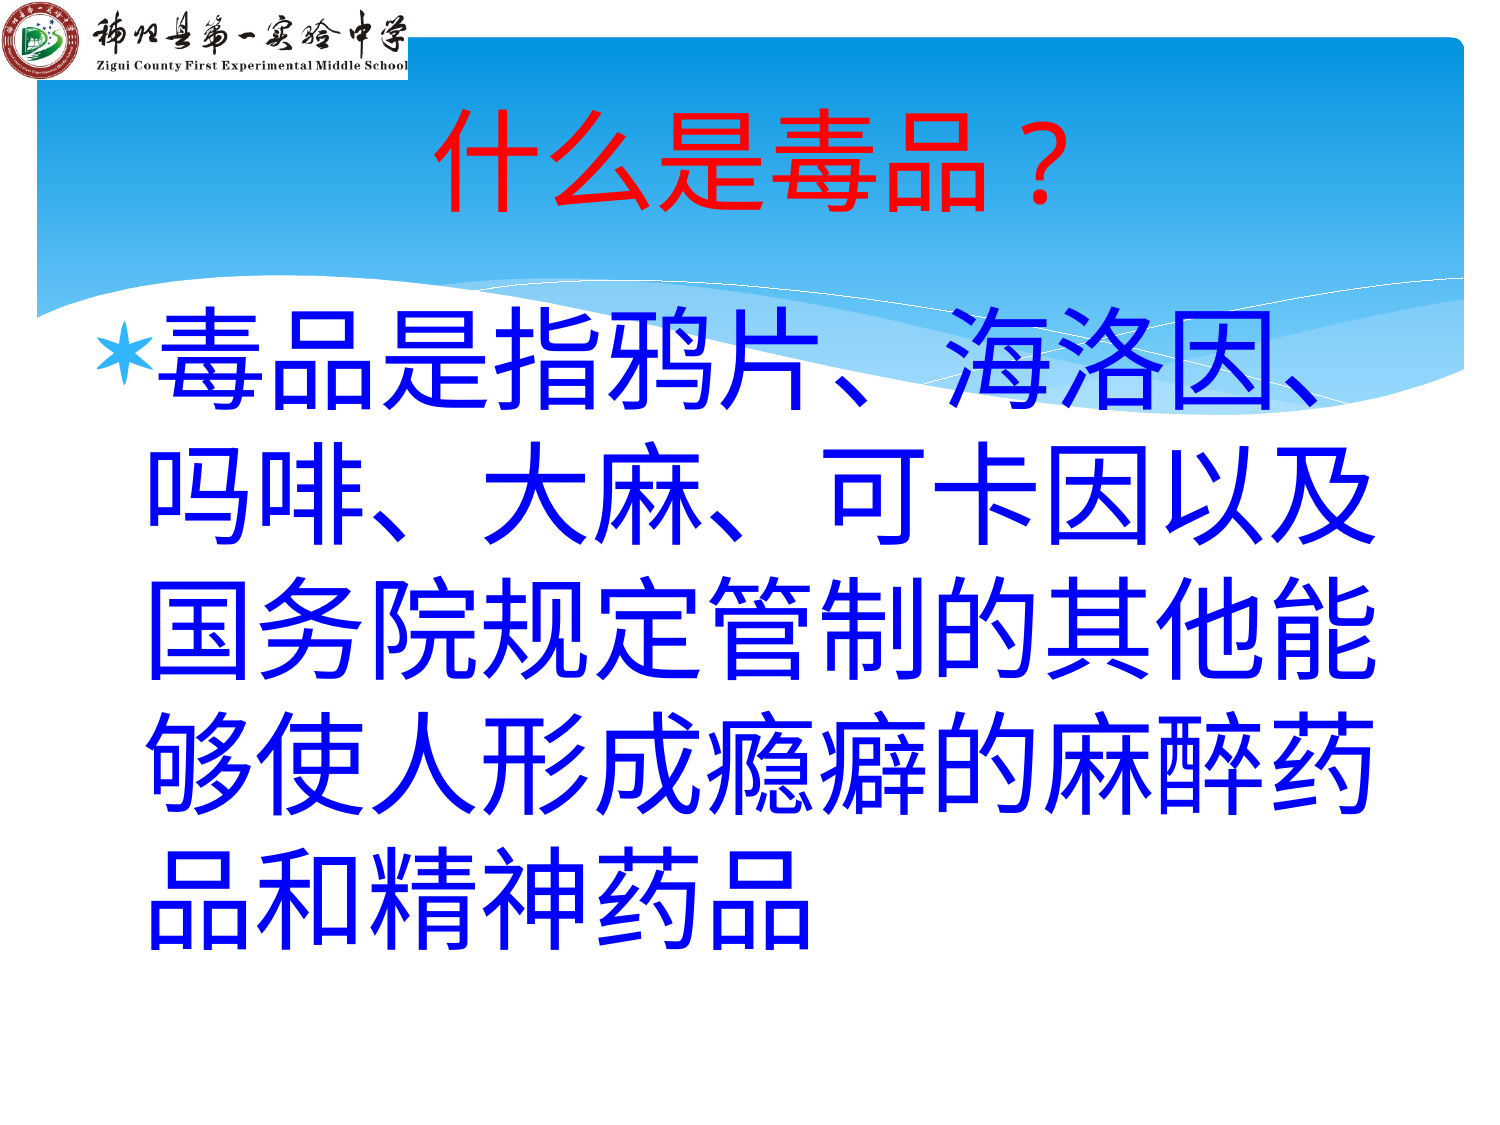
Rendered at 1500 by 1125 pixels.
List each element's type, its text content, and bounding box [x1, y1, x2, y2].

title 什么是毒品? [75, 55, 1425, 261]
picture [0, 0, 408, 81]
list 毒品是指鸦片、海洛因、吗啡、大麻、可卡因以及国务院规定管制的其他能够使人形成瘾癖的麻醉药品和精神药品 [82, 281, 1432, 1025]
